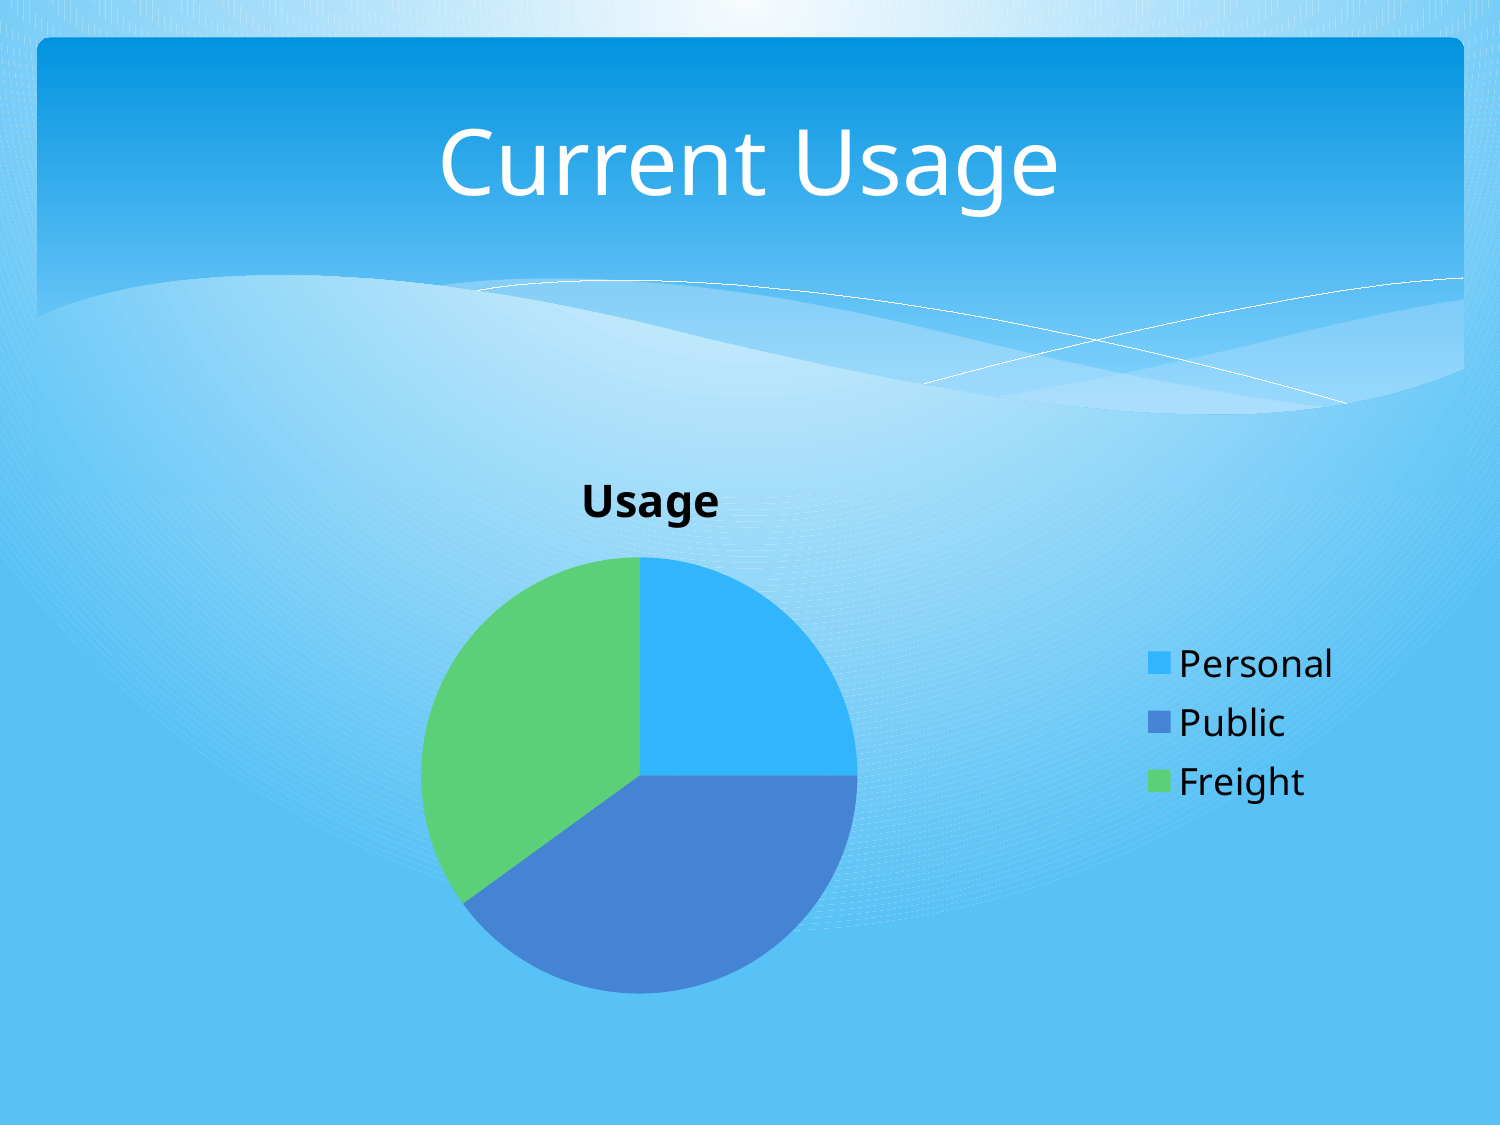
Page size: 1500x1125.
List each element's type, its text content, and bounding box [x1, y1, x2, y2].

chart [142, 438, 1359, 1006]
title Current Usage [75, 55, 1425, 261]
